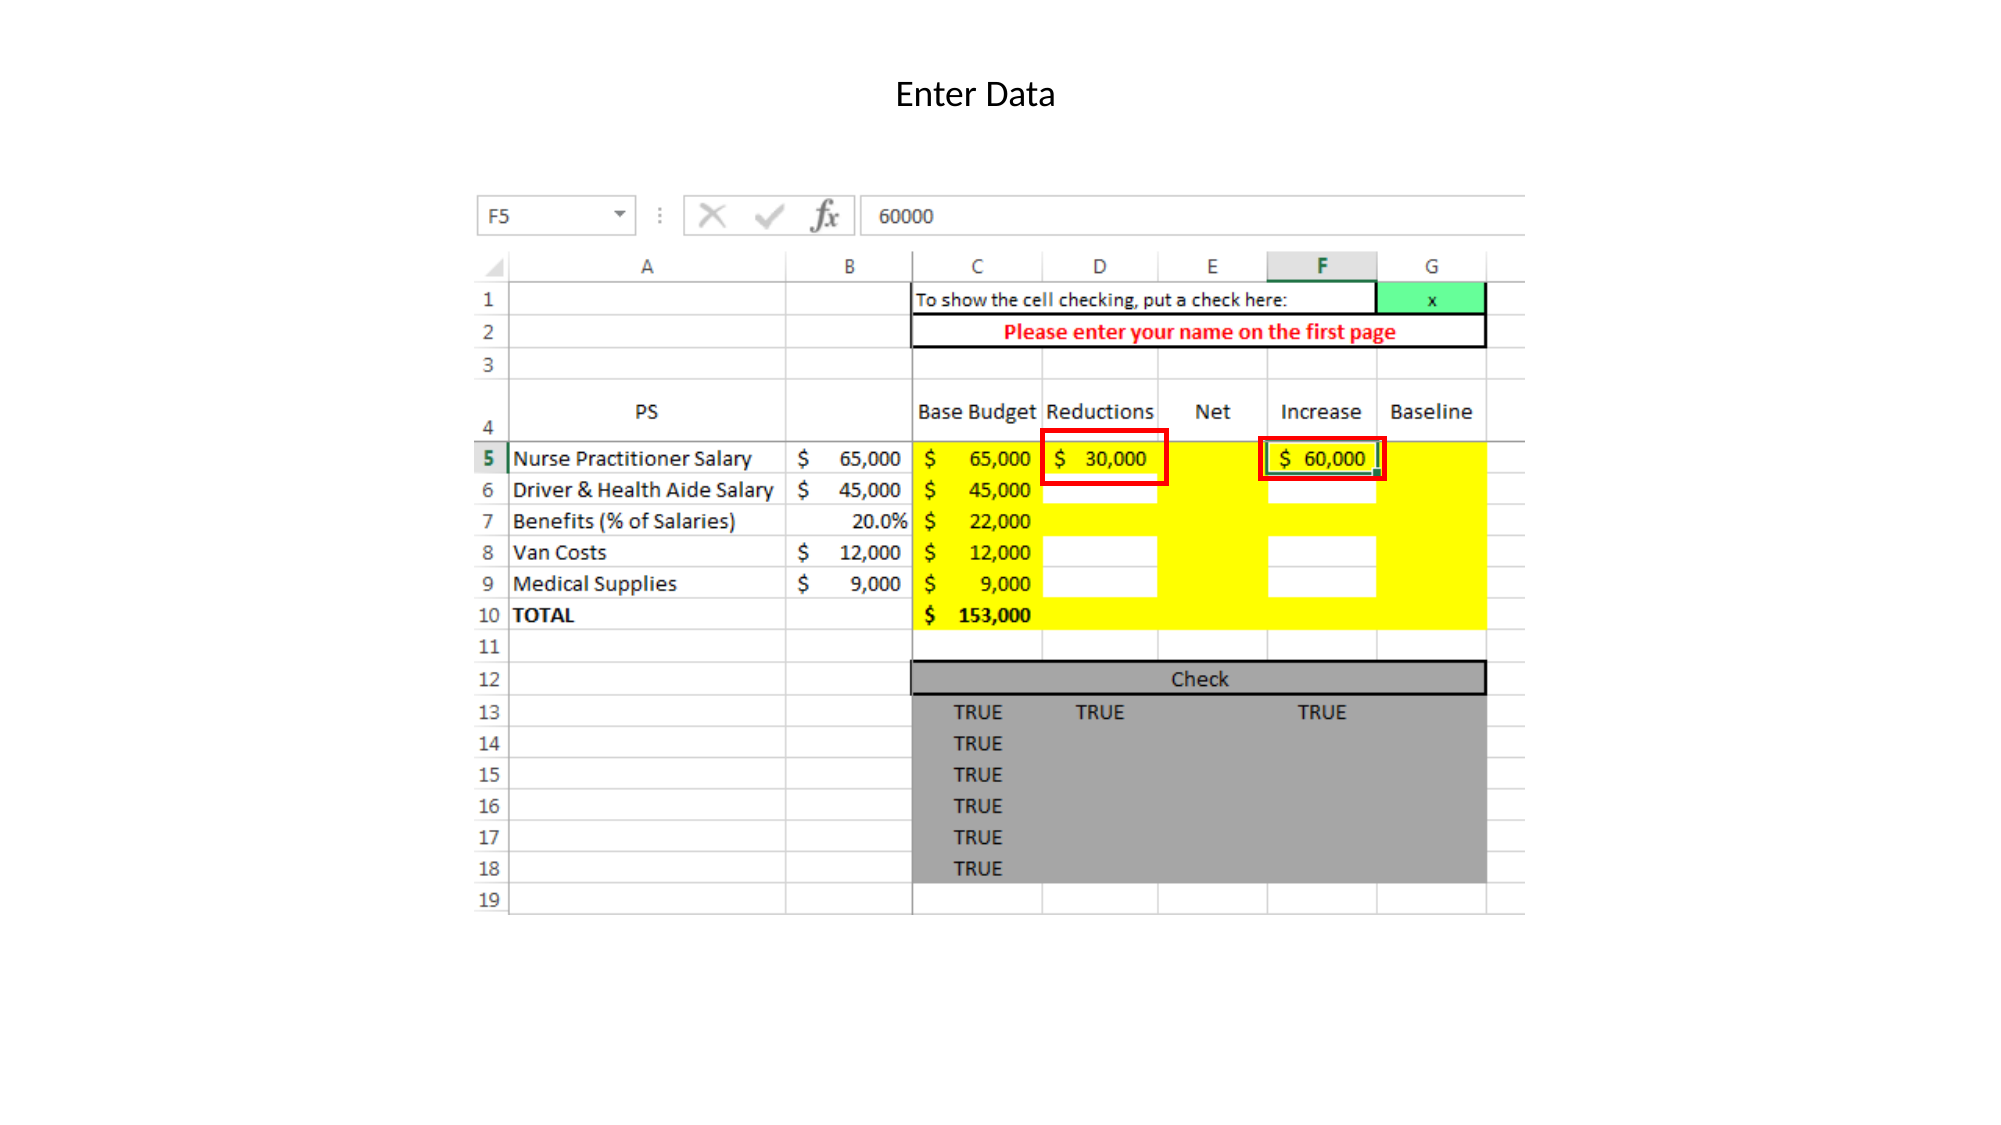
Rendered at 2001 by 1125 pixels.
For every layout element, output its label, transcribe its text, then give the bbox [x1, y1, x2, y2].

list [474, 186, 1525, 915]
text_box Enter Data [880, 61, 1072, 121]
